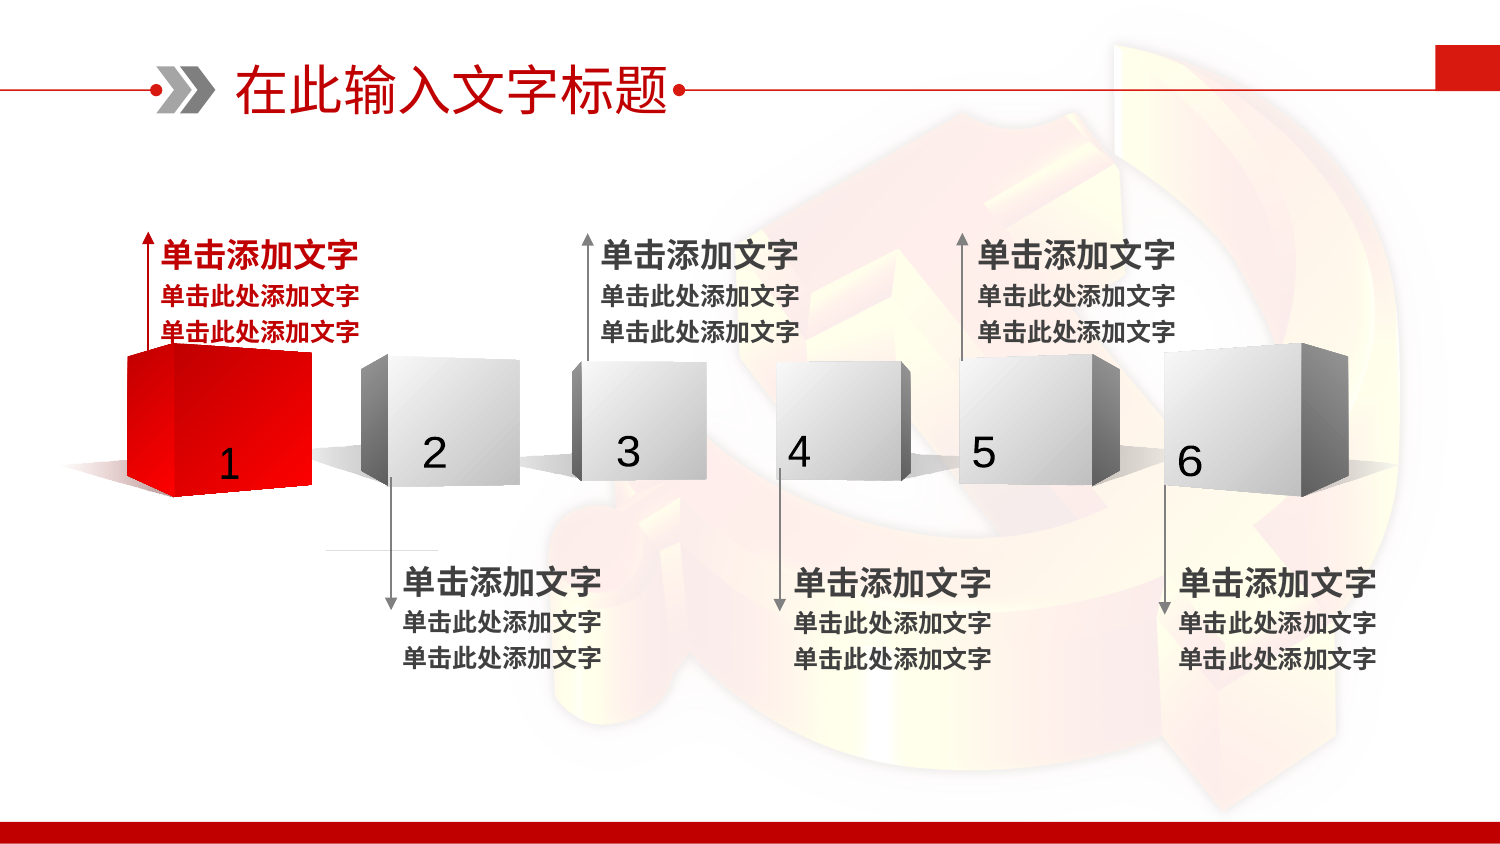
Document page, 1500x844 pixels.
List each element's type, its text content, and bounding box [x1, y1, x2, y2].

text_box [52, 342, 312, 498]
text_box 单击添加文字 单击此处添加文字 单击此处添加文字 [585, 218, 820, 354]
text_box [1158, 504, 1171, 615]
text_box [384, 551, 398, 611]
text_box 单击添加文字 单击此处添加文字 单击此处添加文字 [388, 545, 622, 680]
text_box [1435, 45, 1500, 92]
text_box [155, 66, 216, 114]
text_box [524, 361, 707, 481]
text_box 单击添加文字 单击此处添加文字 单击此处添加文字 [1163, 546, 1397, 681]
text_box [773, 489, 786, 612]
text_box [1164, 342, 1406, 497]
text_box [959, 353, 1159, 487]
text_box 在此输入文字标题 [219, 48, 717, 144]
text_box 单击添加文字 单击此处添加文字 单击此处添加文字 [145, 218, 380, 352]
text_box [142, 231, 155, 341]
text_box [776, 361, 954, 481]
text_box 单击添加文字 单击此处添加文字 单击此处添加文字 [962, 218, 1196, 352]
text_box [581, 233, 594, 359]
text_box [672, 83, 1435, 97]
text_box 单击添加文字 单击此处添加文字 单击此处添加文字 [778, 546, 1012, 681]
text_box [956, 232, 969, 352]
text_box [316, 353, 520, 488]
